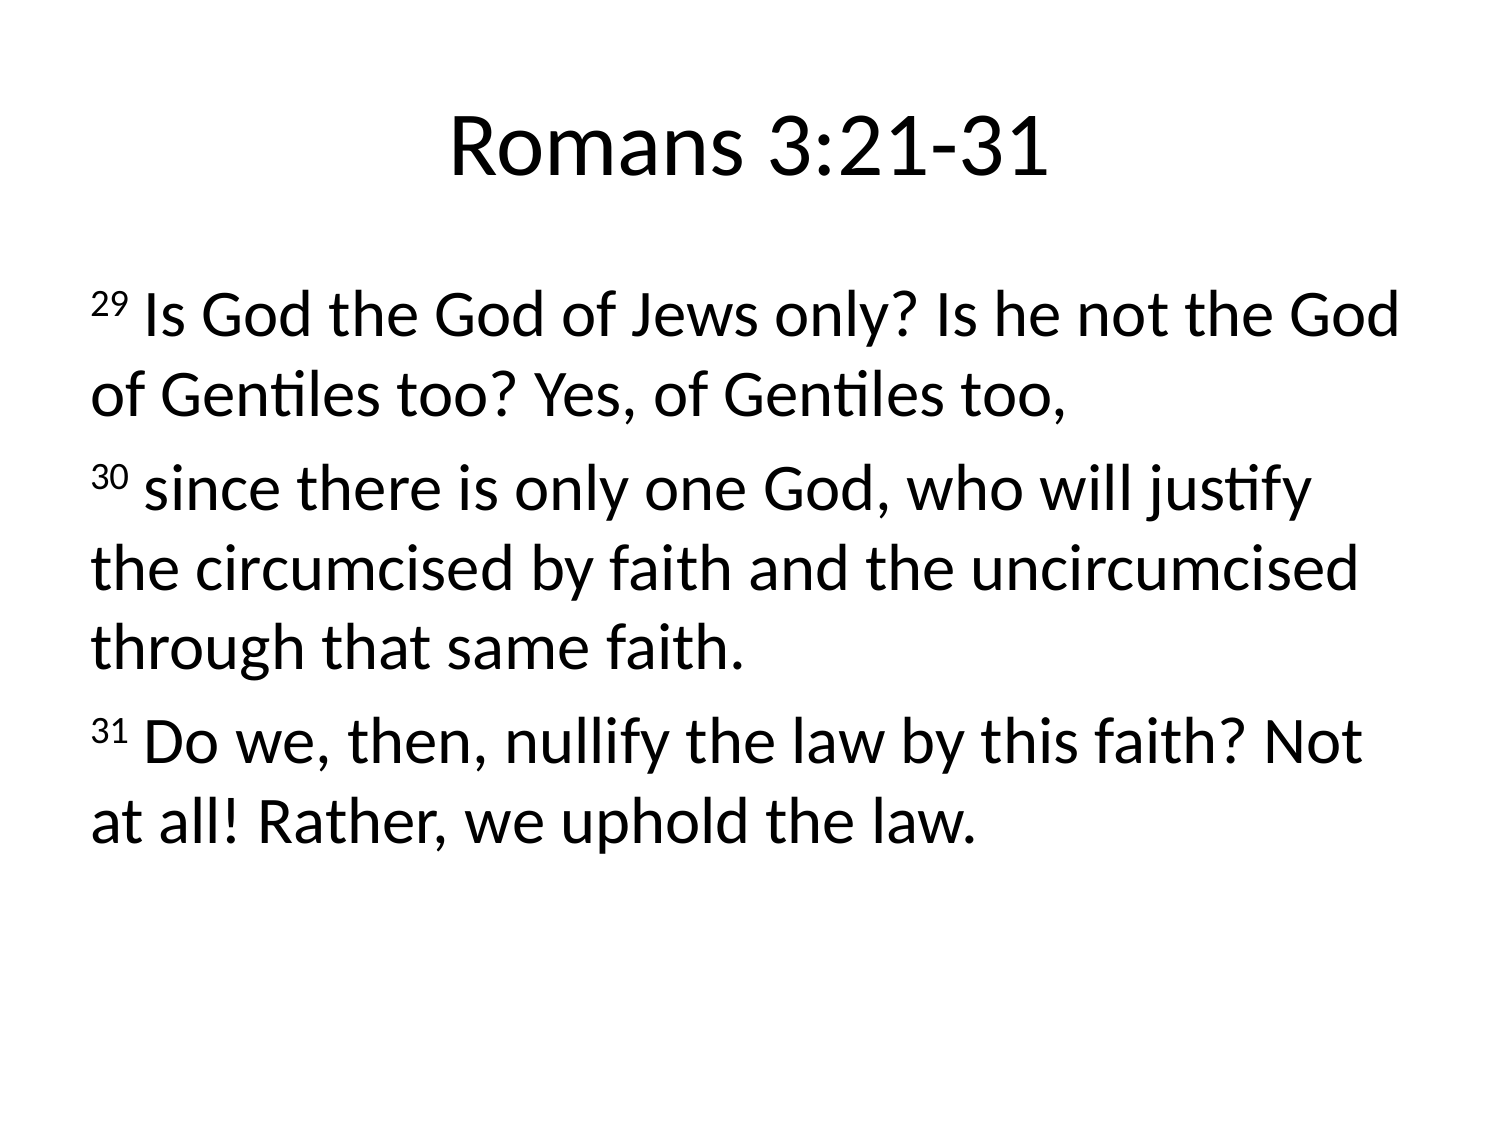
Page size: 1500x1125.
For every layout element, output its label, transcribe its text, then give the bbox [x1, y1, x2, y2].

list 29 Is God the God of Jews only? Is he not the God of Gentiles too? Yes, of Gentiles too, 30 since there is only one God, who will justify the circumcised by faith and the uncircumcised through that same faith. 31 Do we, then, nullify the law by this faith? Not at all! Rather, we uphold the law. [75, 262, 1425, 1005]
title Romans 3:21-31 [75, 45, 1425, 233]
